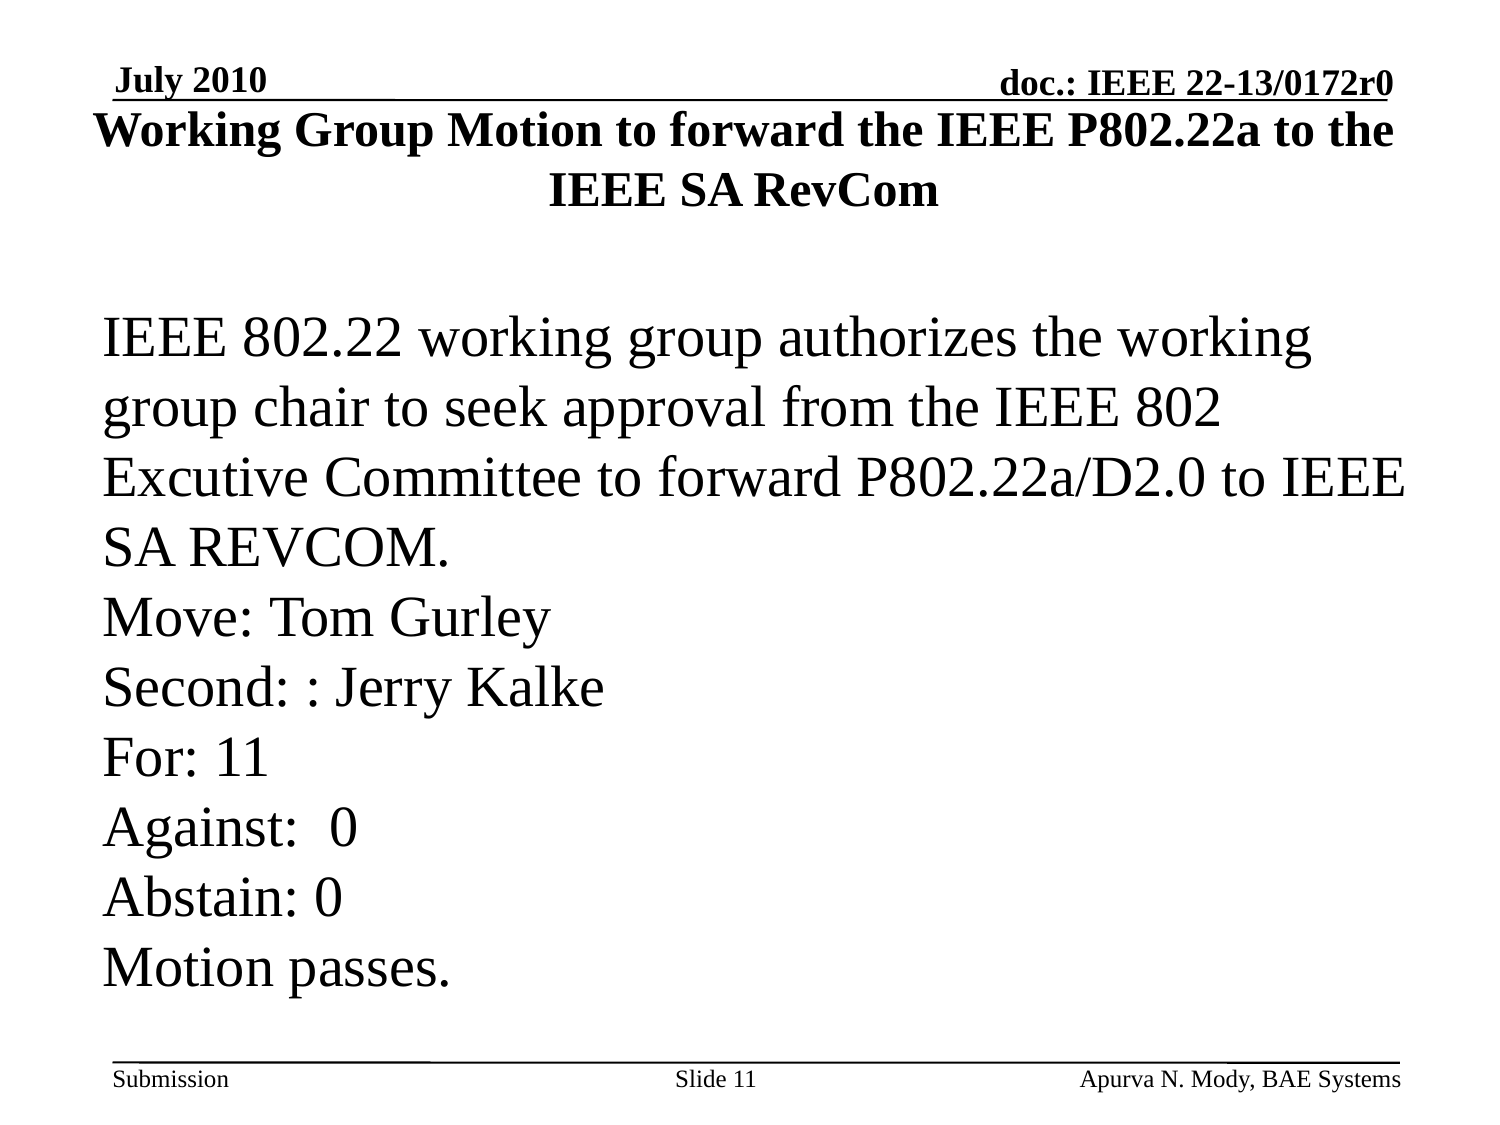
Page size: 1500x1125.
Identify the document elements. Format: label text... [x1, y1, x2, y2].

text_box IEEE 802.22 working group authorizes the working group chair to seek approval from the IEEE 802 Excutive Committee to forward P802.22a/D2.0 to IEEE SA REVCOM. Move: Tom Gurley Second: : Jerry Kalke For: 11 Against: 0 Abstain: 0 Motion passes. [87, 291, 1450, 1006]
text_box Slide 11 [675, 1062, 838, 1093]
title Working Group Motion to forward the IEEE P802.22a to the IEEE SA RevCom [37, 99, 1451, 213]
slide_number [114, 54, 270, 101]
footer Apurva N. Mody, BAE Systems [1077, 1061, 1402, 1093]
